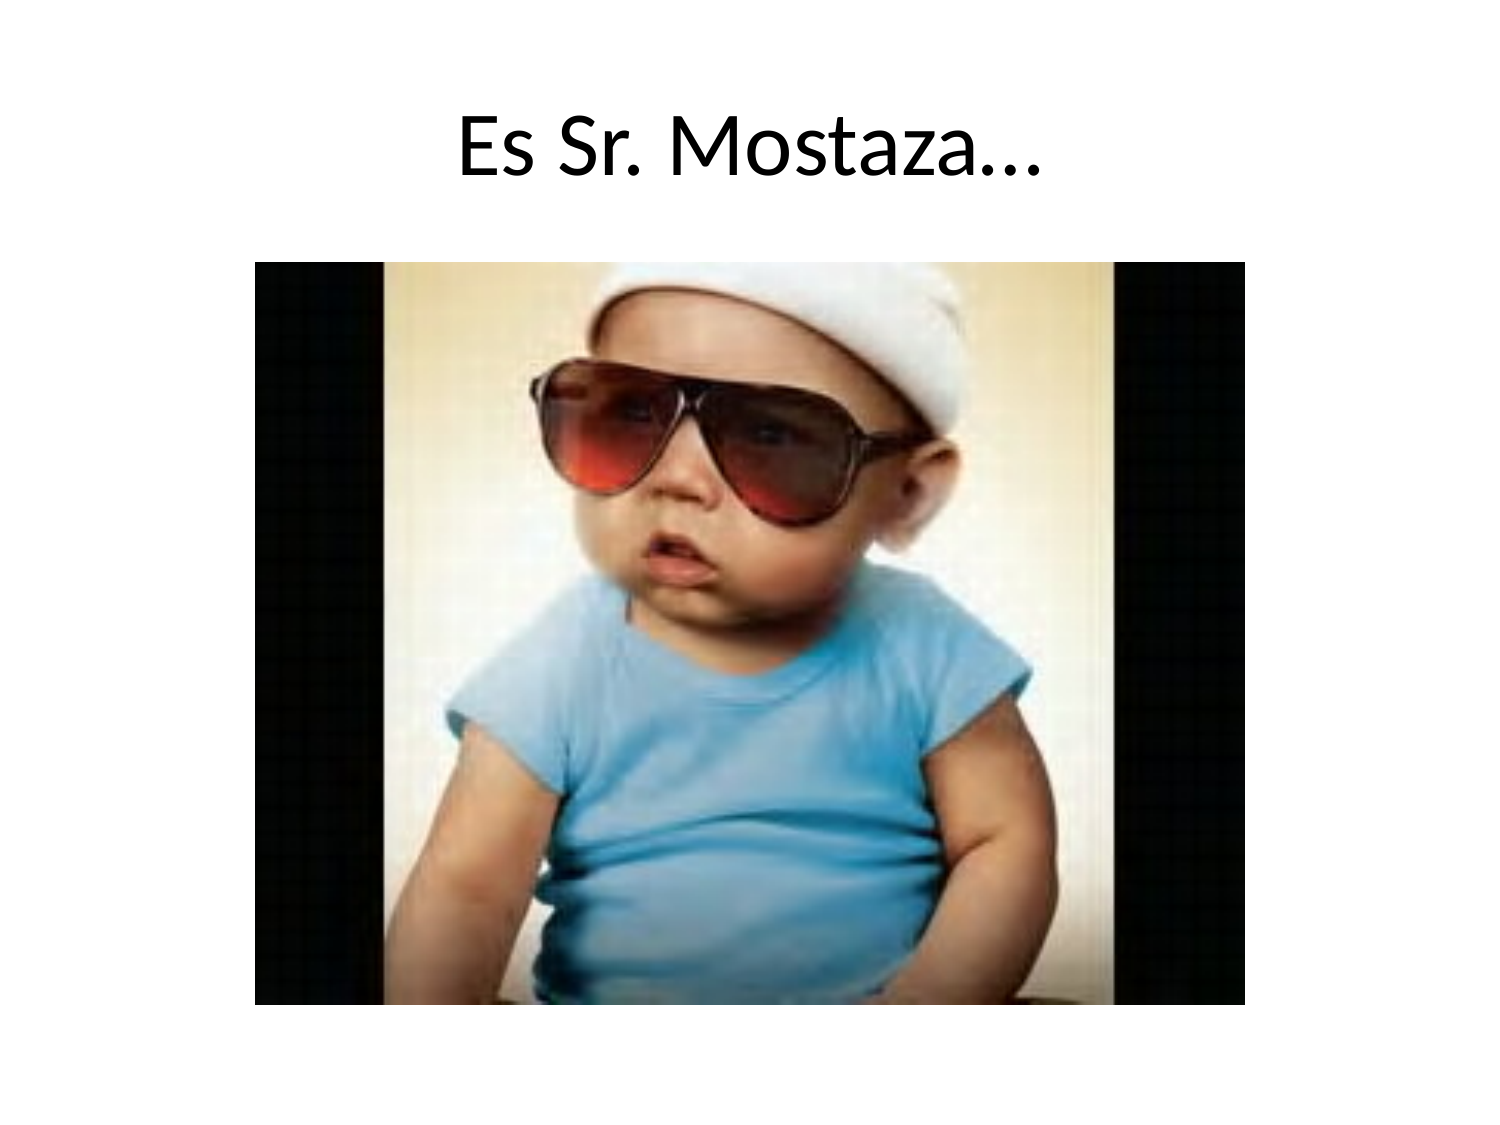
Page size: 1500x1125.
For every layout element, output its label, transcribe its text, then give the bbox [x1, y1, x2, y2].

title Es Sr. Mostaza… [75, 45, 1425, 233]
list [74, 262, 1426, 1006]
